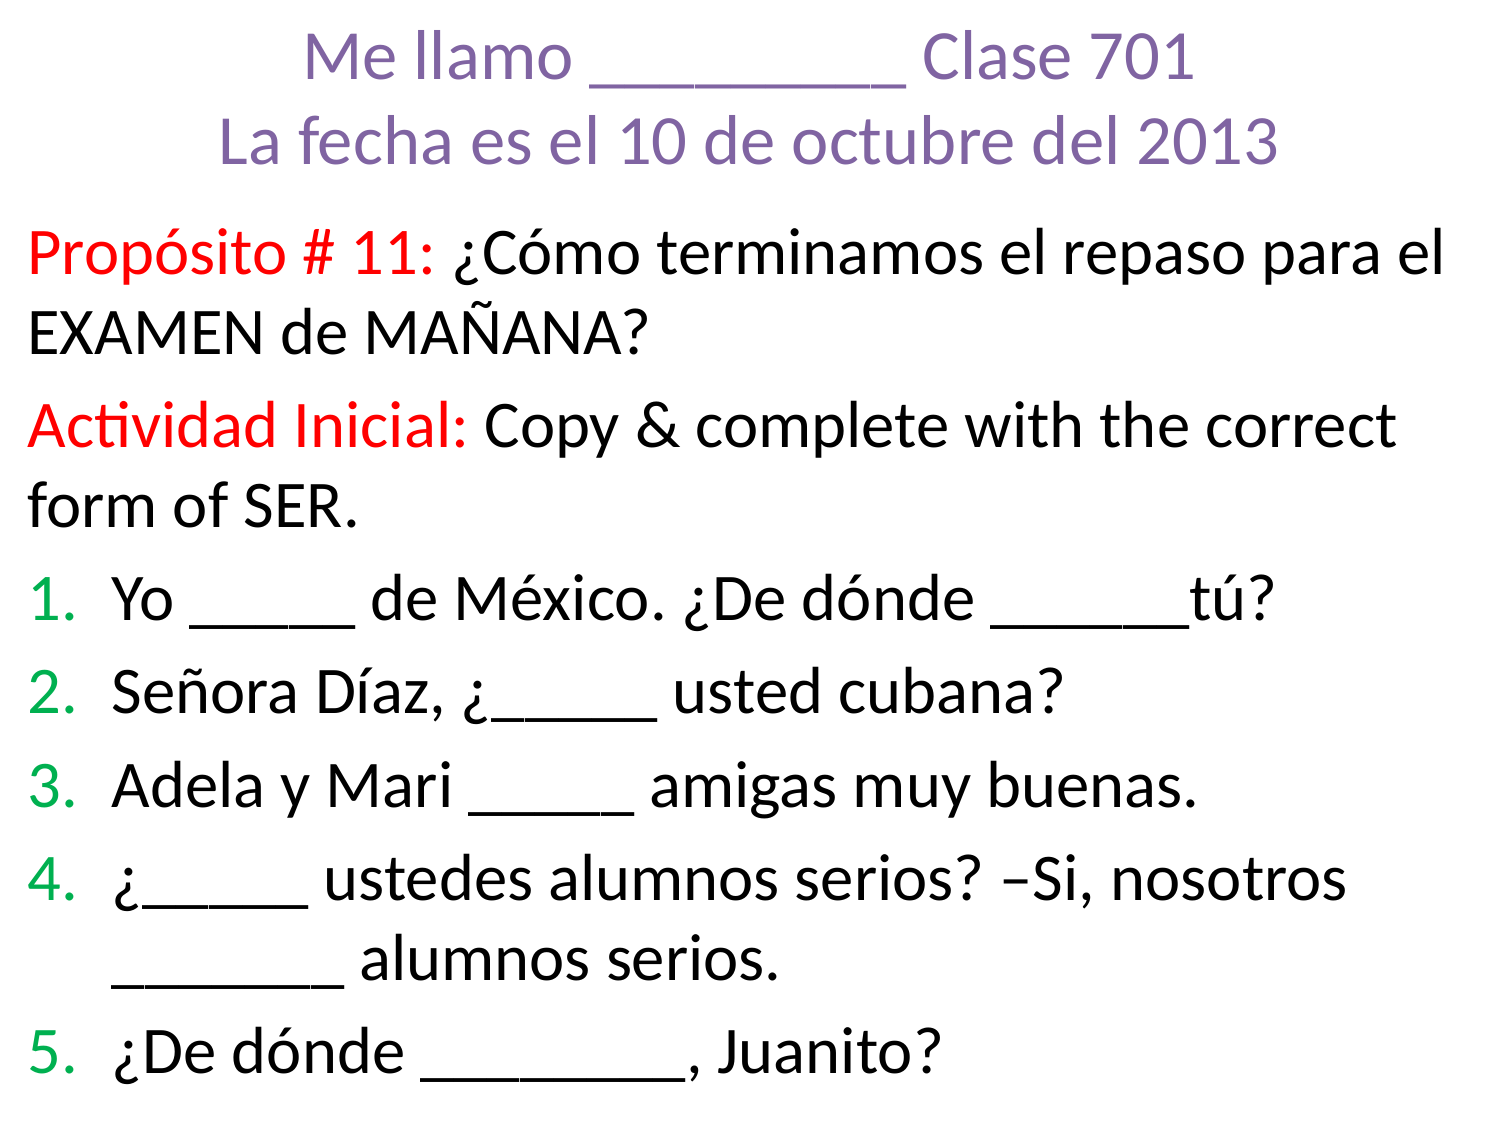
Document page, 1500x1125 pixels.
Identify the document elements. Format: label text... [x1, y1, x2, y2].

title Me llamo _________ Clase 701 La fecha es el 10 de octubre del 2013 [75, 0, 1425, 188]
list Propósito # 11: ¿Cómo terminamos el repaso para el EXAMEN de MAÑANA? Actividad Inicial: Copy & complete with the correct form of SER. Yo _____ de México. ¿De dónde ______tú? Señora Díaz, ¿_____ usted cubana? Adela y Mari _____ amigas muy buenas. ¿_____ ustedes alumnos serios? –Si, nosotros _______ alumnos serios. ¿De dónde ________, Juanito? [12, 200, 1463, 1113]
